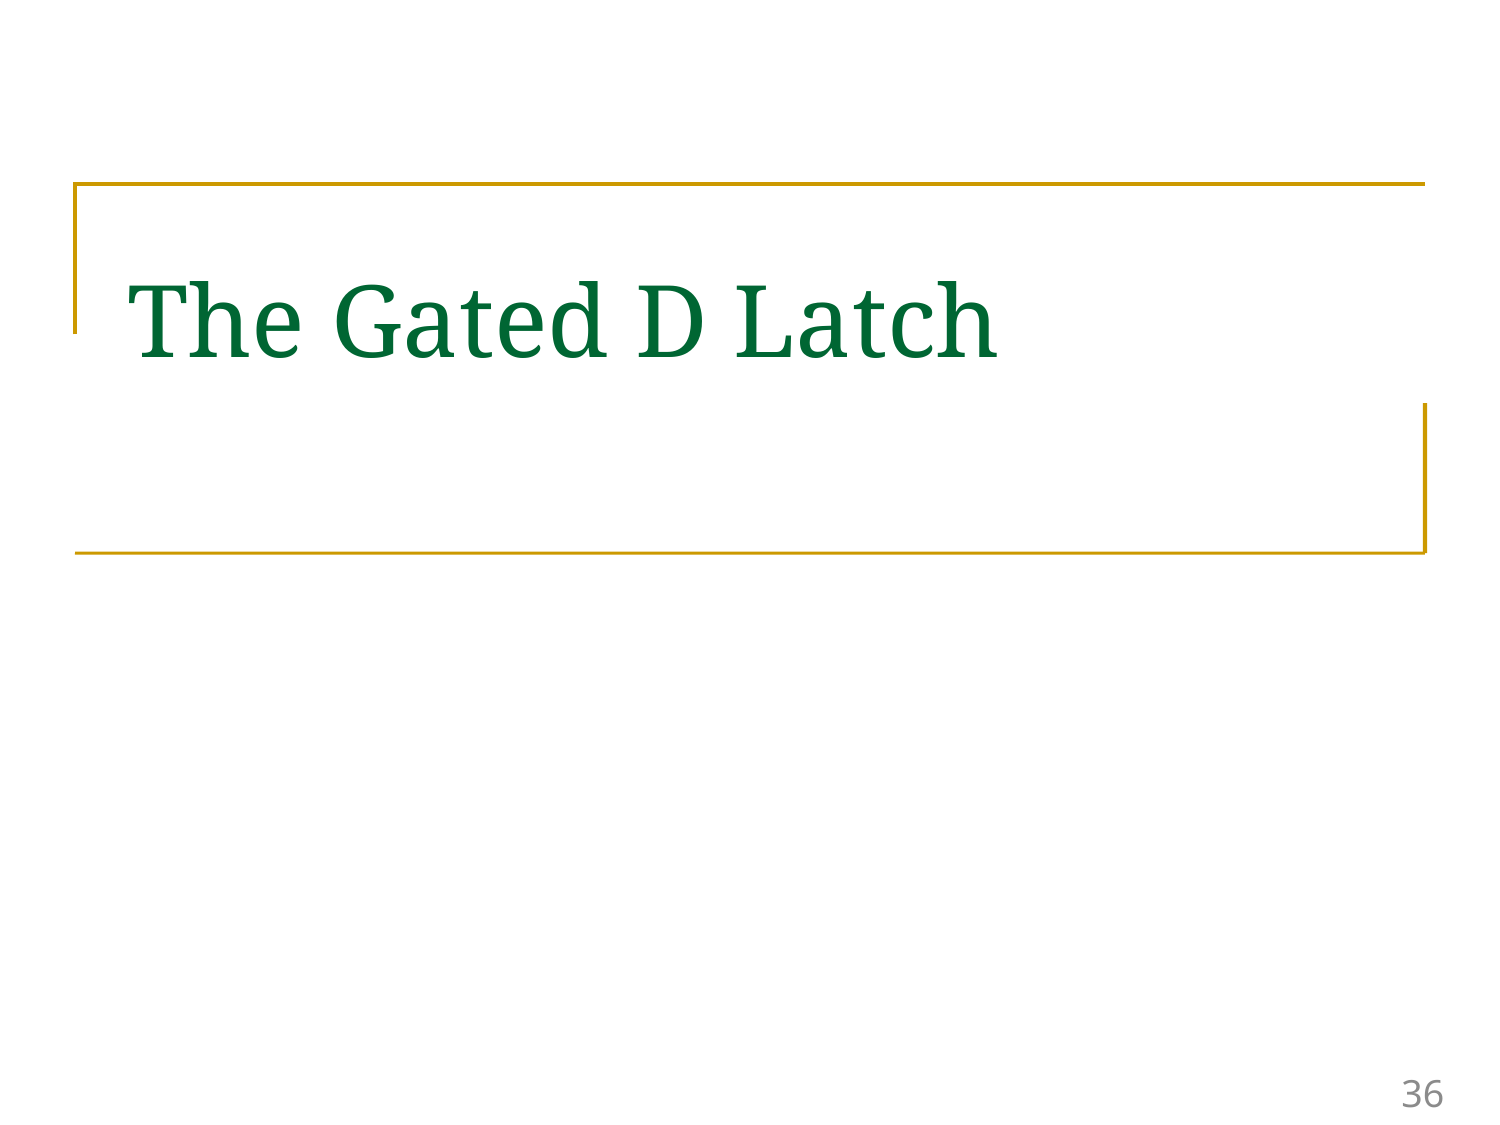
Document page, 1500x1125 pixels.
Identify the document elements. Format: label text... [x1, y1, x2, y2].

title The Gated D Latch [112, 249, 1413, 538]
slide_number 36 [1121, 1066, 1460, 1125]
